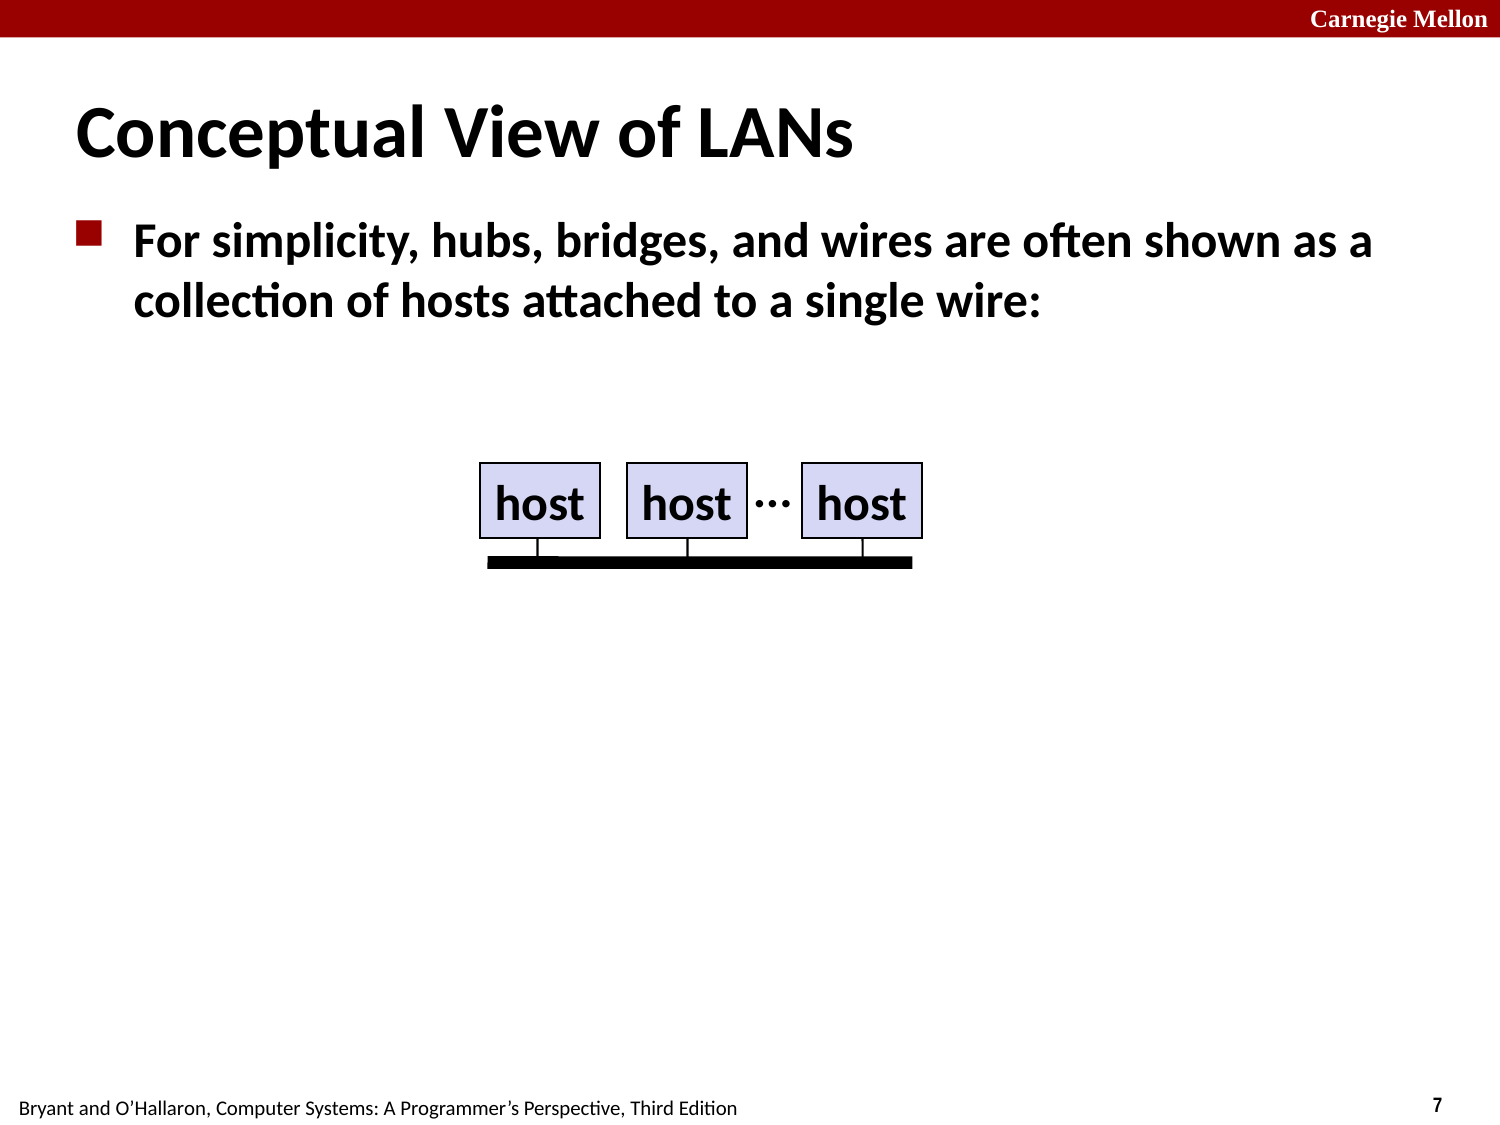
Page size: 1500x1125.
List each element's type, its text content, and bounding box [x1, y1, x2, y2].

text_box host [801, 462, 922, 538]
text_box ... [737, 450, 808, 526]
text_box host [626, 462, 747, 538]
list For simplicity, hubs, bridges, and wires are often shown as a collection of hosts attached to a single wire: [61, 199, 1426, 250]
text_box host [479, 462, 600, 538]
title Conceptual View of LANs [60, 80, 1213, 176]
